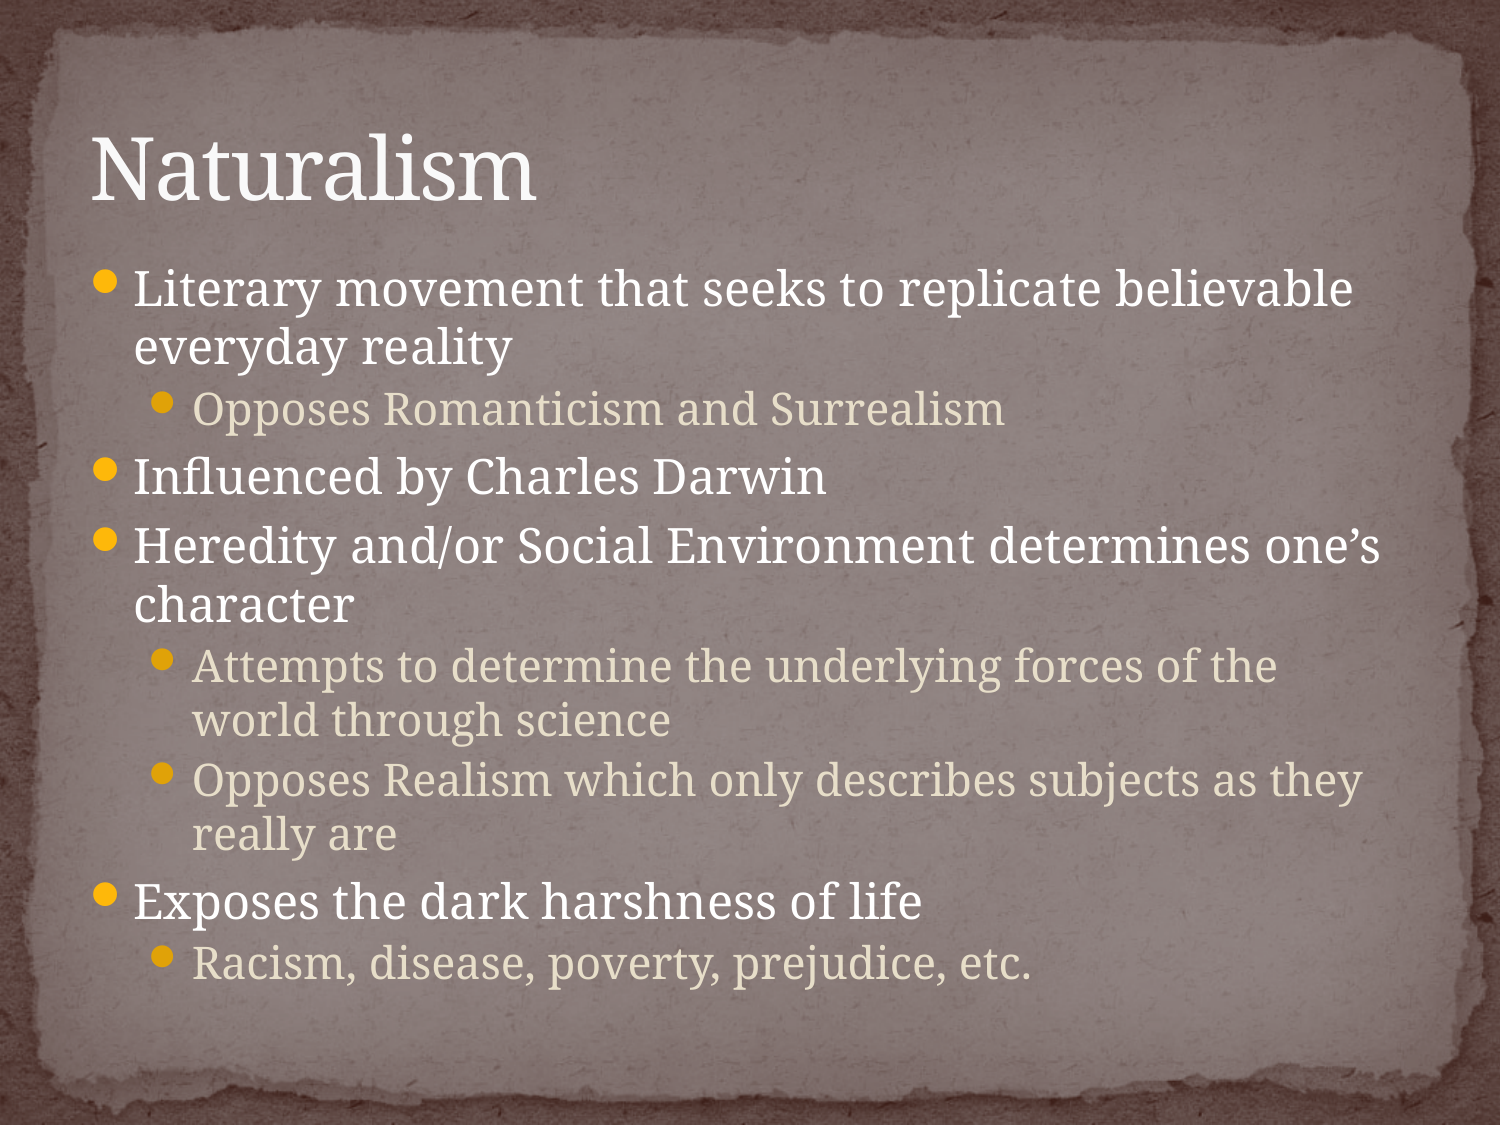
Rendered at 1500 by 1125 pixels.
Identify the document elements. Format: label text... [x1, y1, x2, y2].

title Naturalism [74, 24, 1425, 225]
list Literary movement that seeks to replicate believable everyday reality Opposes Romanticism and Surrealism Influenced by Charles Darwin Heredity and/or Social Environment determines one’s character Attempts to determine the underlying forces of the world through science Opposes Realism which only describes subjects as they really are Exposes the dark harshness of life Racism, disease, poverty, prejudice, etc. [75, 249, 1425, 1000]
